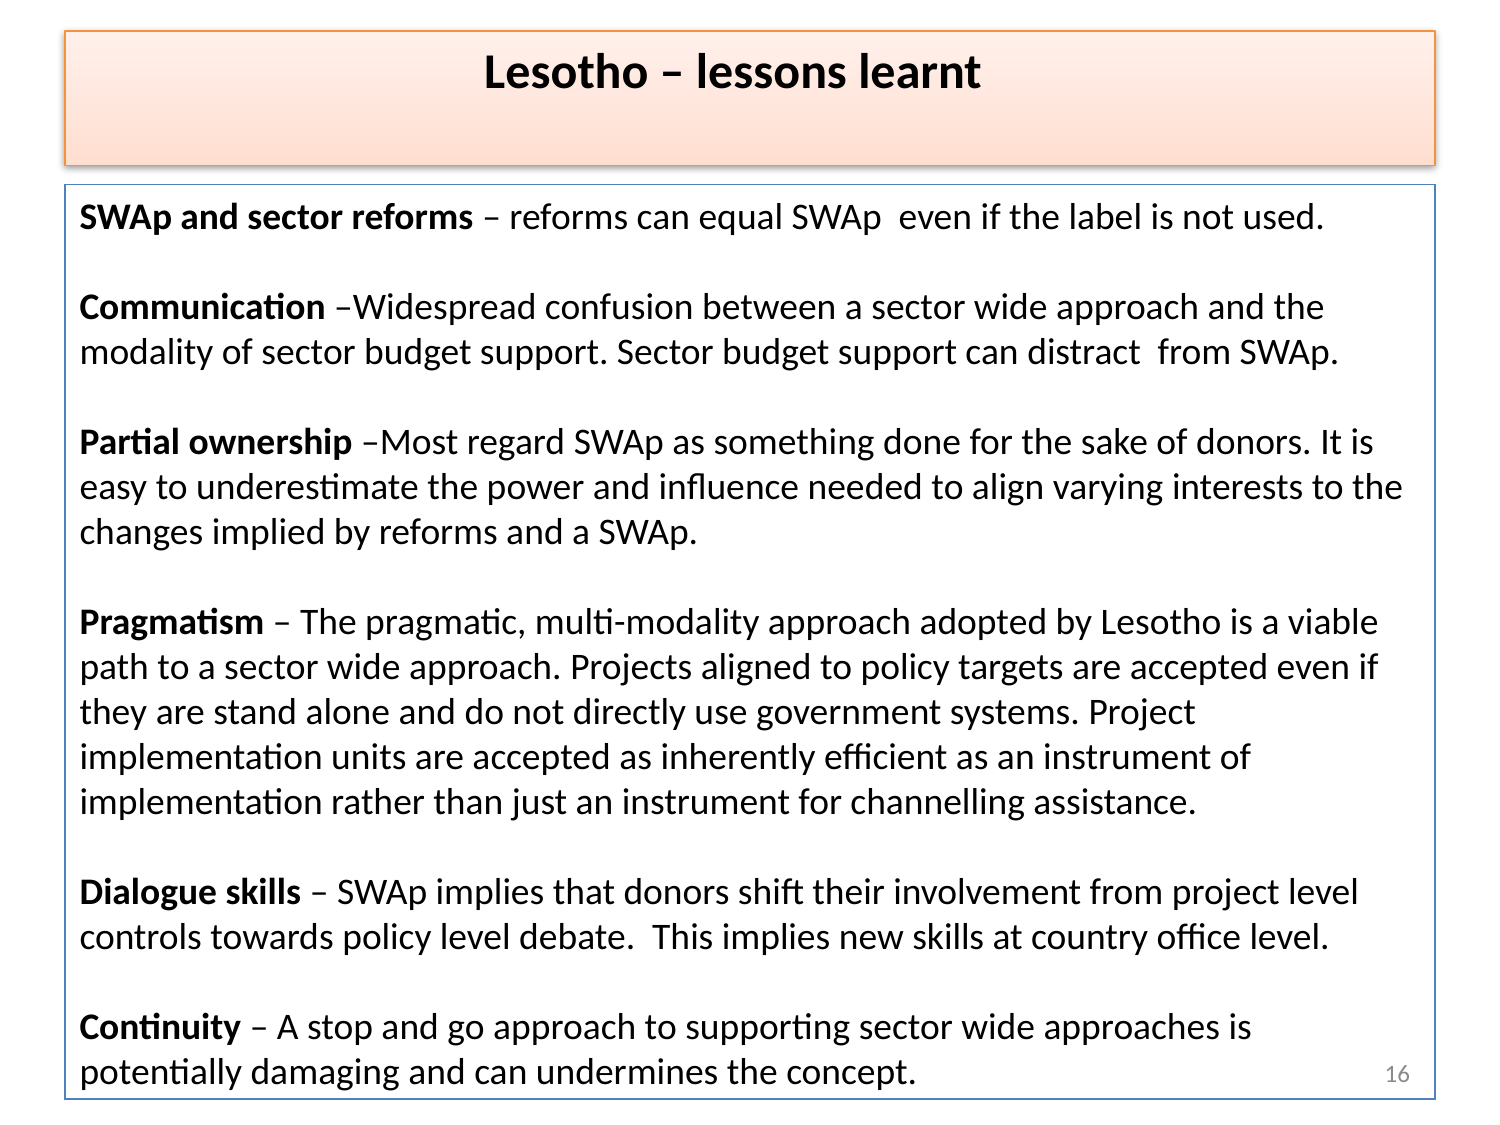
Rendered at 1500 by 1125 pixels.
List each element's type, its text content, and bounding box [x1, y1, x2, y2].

text_box SWAp and sector reforms – reforms can equal SWAp even if the label is not used. Communication –Widespread confusion between a sector wide approach and the modality of sector budget support. Sector budget support can distract from SWAp. Partial ownership –Most regard SWAp as something done for the sake of donors. It is easy to underestimate the power and influence needed to align varying interests to the changes implied by reforms and a SWAp. Pragmatism – The pragmatic, multi-modality approach adopted by Lesotho is a viable path to a sector wide approach. Projects aligned to policy targets are accepted even if they are stand alone and do not directly use government systems. Project implementation units are accepted as inherently efficient as an instrument of implementation rather than just an instrument for channelling assistance. Dialogue skills – SWAp implies that donors shift their involvement from project level controls towards policy level debate. This implies new skills at country office level. Continuity – A stop and go approach to supporting sector wide approaches is potentially damaging and can undermines the concept. [64, 184, 1436, 1100]
text_box Lesotho – lessons learnt [64, 30, 1436, 166]
